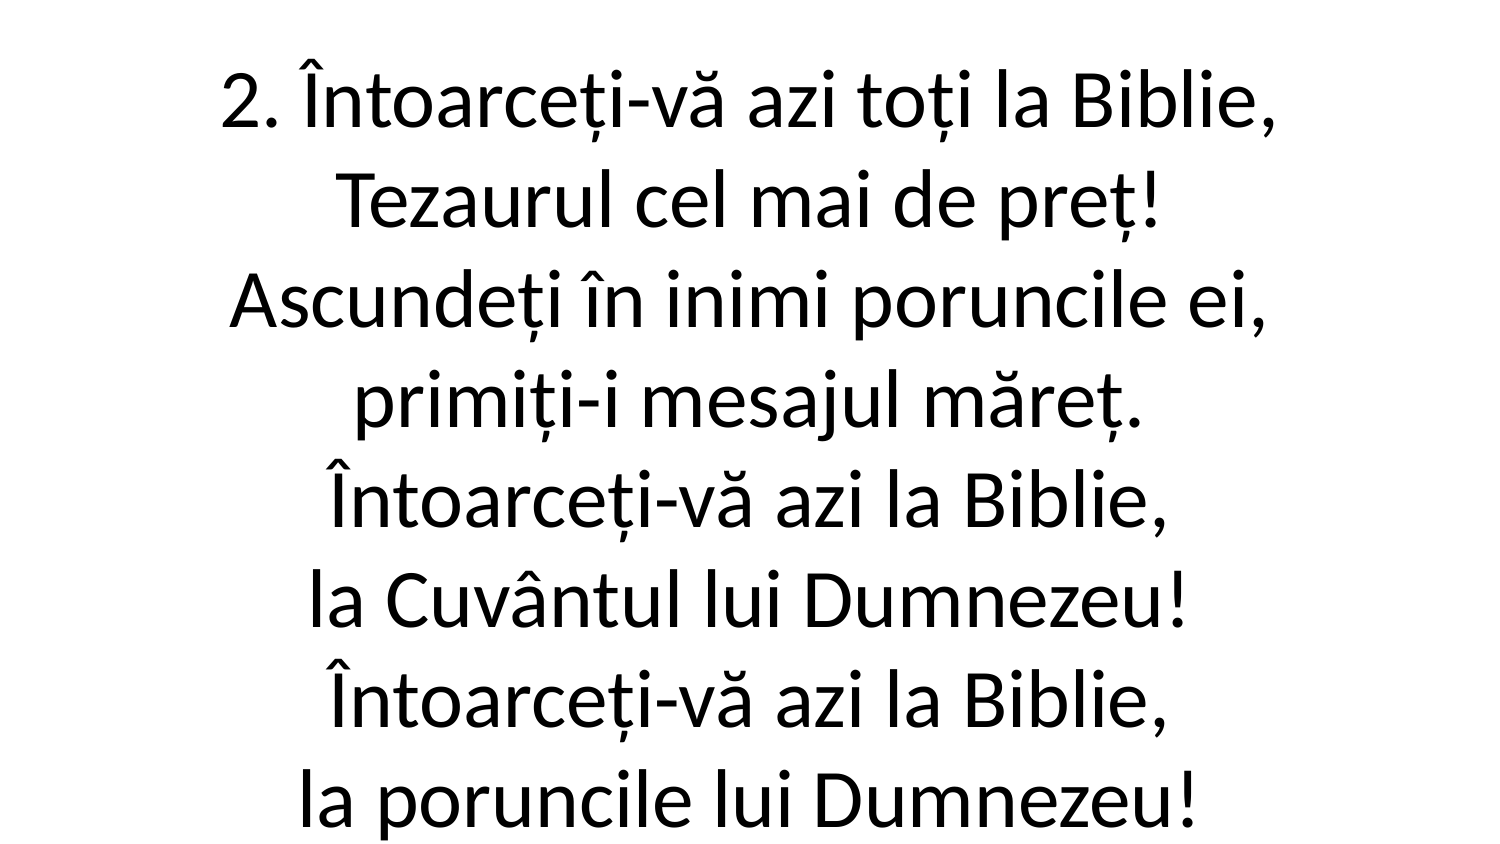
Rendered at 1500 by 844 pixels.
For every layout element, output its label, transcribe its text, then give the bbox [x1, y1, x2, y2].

text_box 2. Întoarceți-vă azi toți la Biblie, Tezaurul cel mai de preț! Ascundeți în inimi poruncile ei, primiți-i mesajul măreț. Întoarceți-vă azi la Biblie, la Cuvântul lui Dumnezeu! Întoarceți-vă azi la Biblie, la poruncile lui Dumnezeu! [204, 0, 1296, 844]
